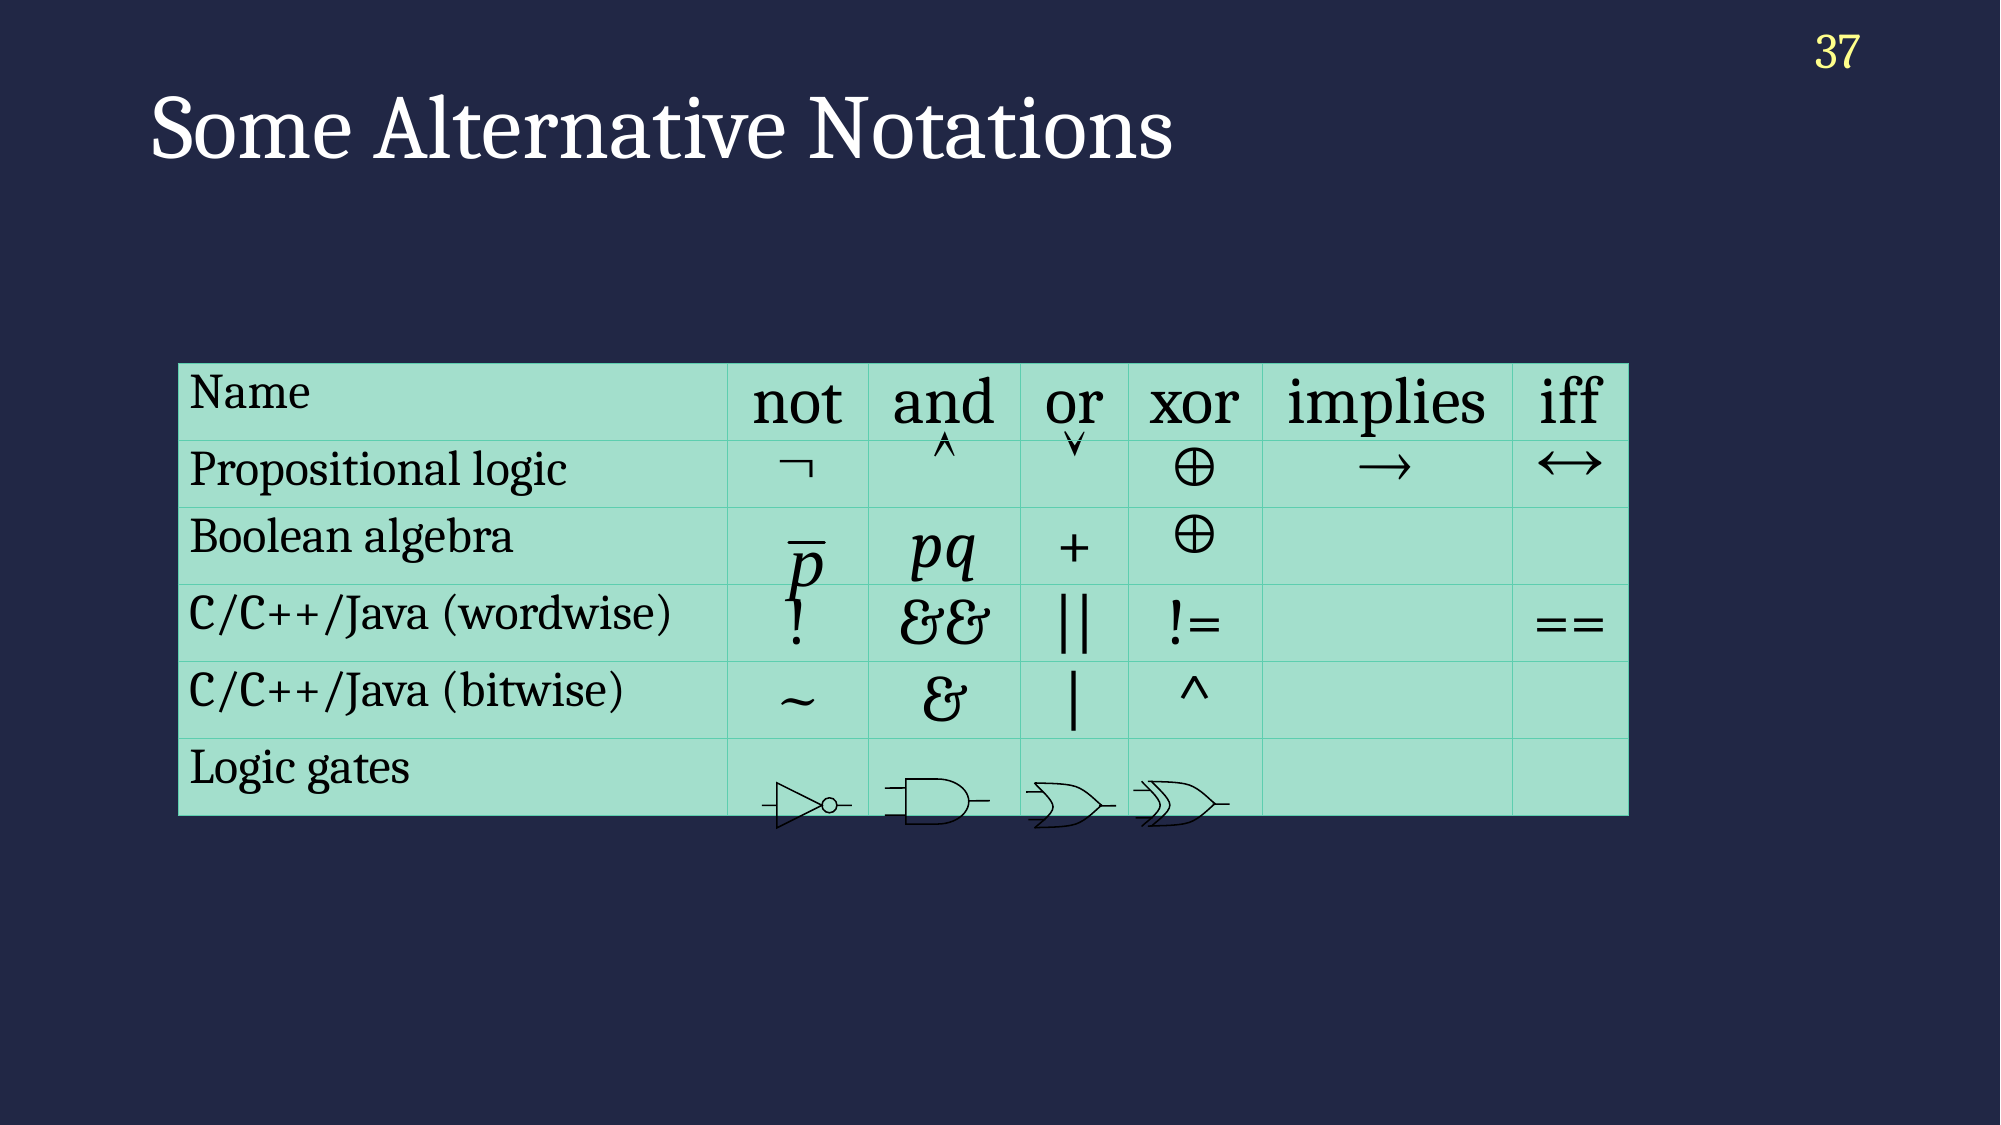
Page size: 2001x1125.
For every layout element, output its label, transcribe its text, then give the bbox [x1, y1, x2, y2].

table_cell pq [869, 508, 1020, 584]
table_cell  [869, 441, 1020, 507]
table_header implies [1263, 364, 1512, 440]
title Some Alternative Notations [137, 59, 1863, 198]
table_cell [1021, 739, 1128, 815]
table_cell ^ [1129, 662, 1262, 738]
table_cell [1263, 585, 1512, 661]
table_cell | [1021, 662, 1128, 738]
table_cell  [1513, 441, 1628, 507]
table_cell  [1129, 441, 1262, 507]
table_header xor [1129, 364, 1262, 440]
table_cell [1513, 662, 1628, 738]
table_header and [869, 364, 1020, 440]
table_cell ~ [728, 662, 868, 738]
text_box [1025, 782, 1117, 829]
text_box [761, 782, 852, 828]
table_cell C/C++/Java (bitwise) [179, 662, 727, 738]
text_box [1133, 781, 1230, 827]
table_cell & [869, 662, 1020, 738]
table_cell [1513, 739, 1628, 815]
table_cell  [1263, 441, 1512, 507]
table_cell [1513, 508, 1628, 584]
table_cell Boolean algebra [179, 508, 727, 584]
table_cell Logic gates [179, 739, 727, 815]
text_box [769, 526, 841, 616]
table_cell  [728, 441, 868, 507]
table_cell [869, 739, 1020, 815]
table_cell C/C++/Java (wordwise) [179, 585, 727, 661]
table_cell != [1129, 585, 1262, 661]
table_cell + [1021, 508, 1128, 584]
table_cell [1263, 662, 1512, 738]
table_cell Propositional logic [179, 441, 727, 507]
table_header Name [179, 364, 727, 440]
table_cell || [1021, 585, 1128, 661]
table_cell [728, 739, 868, 815]
table_cell == [1513, 585, 1628, 661]
table_cell && [869, 585, 1020, 661]
table_cell  [1021, 441, 1128, 507]
table_header iff [1513, 364, 1628, 440]
table_cell ! [728, 585, 868, 661]
table_cell [728, 508, 868, 584]
slide_number 37 [1760, 18, 1877, 79]
table_cell [1263, 508, 1512, 584]
table_cell [1263, 739, 1512, 815]
table_header not [728, 364, 868, 440]
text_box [884, 778, 990, 825]
table_header or [1021, 364, 1128, 440]
table_cell  [1129, 508, 1262, 584]
table_cell [1129, 739, 1262, 815]
